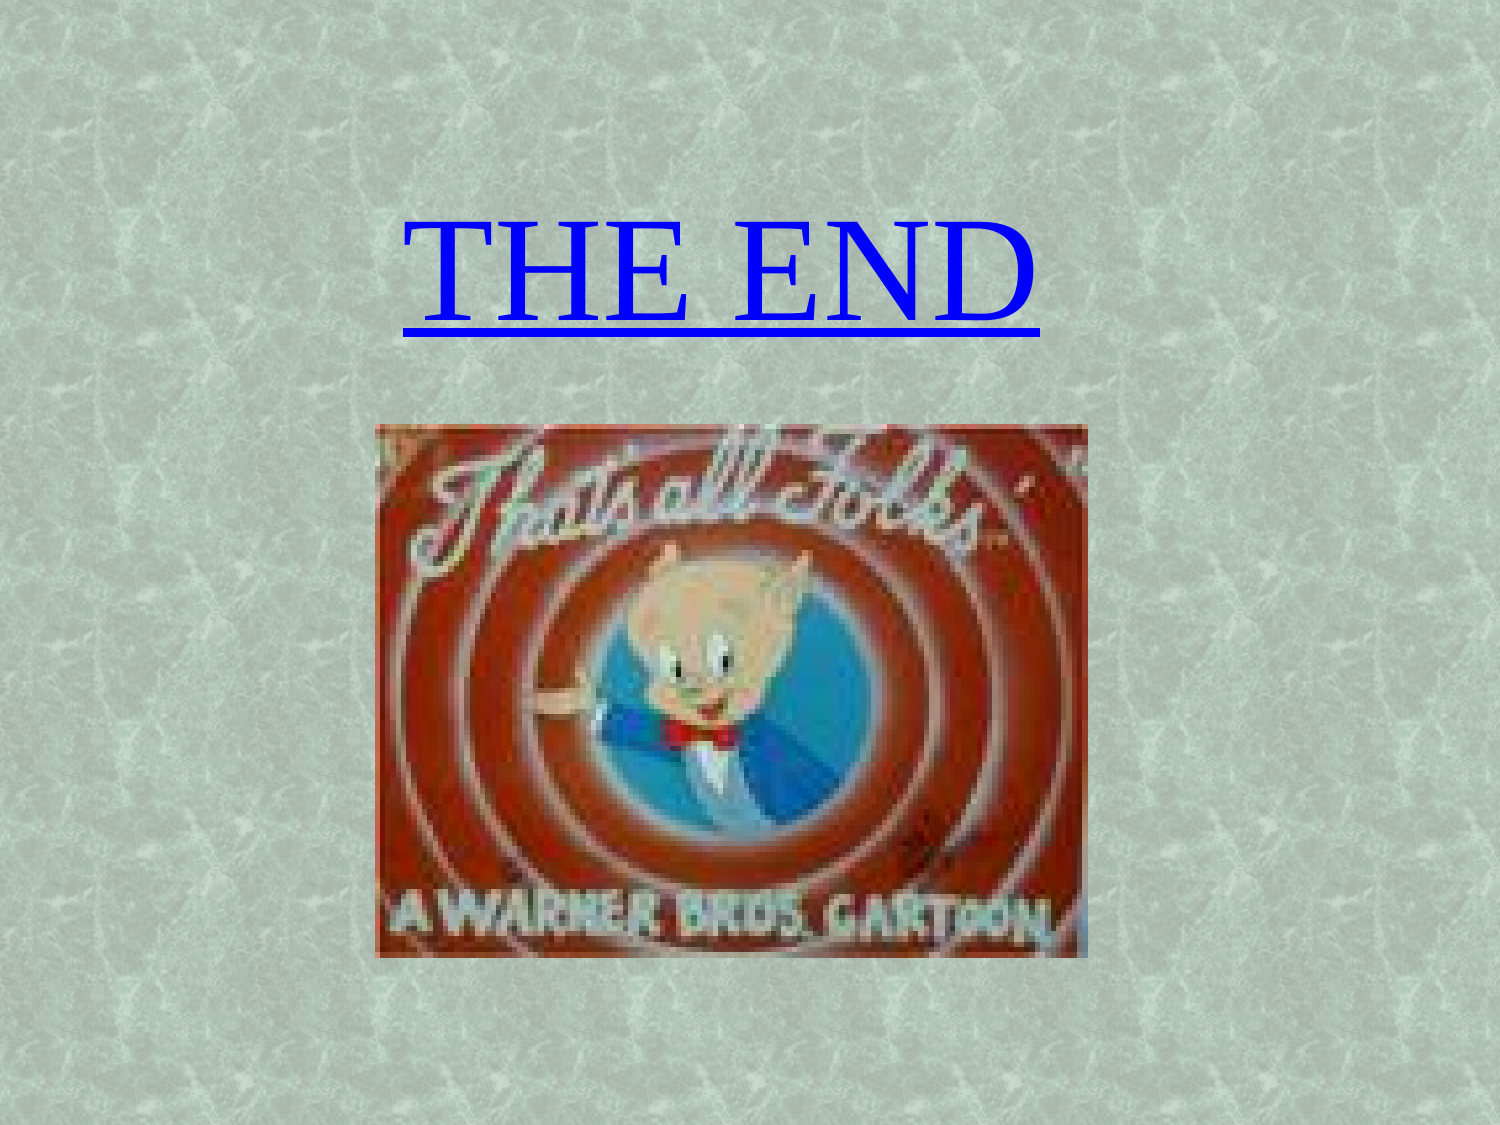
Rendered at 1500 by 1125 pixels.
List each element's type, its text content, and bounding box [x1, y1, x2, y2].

list THE END [387, 162, 1125, 425]
picture [374, 424, 1088, 959]
